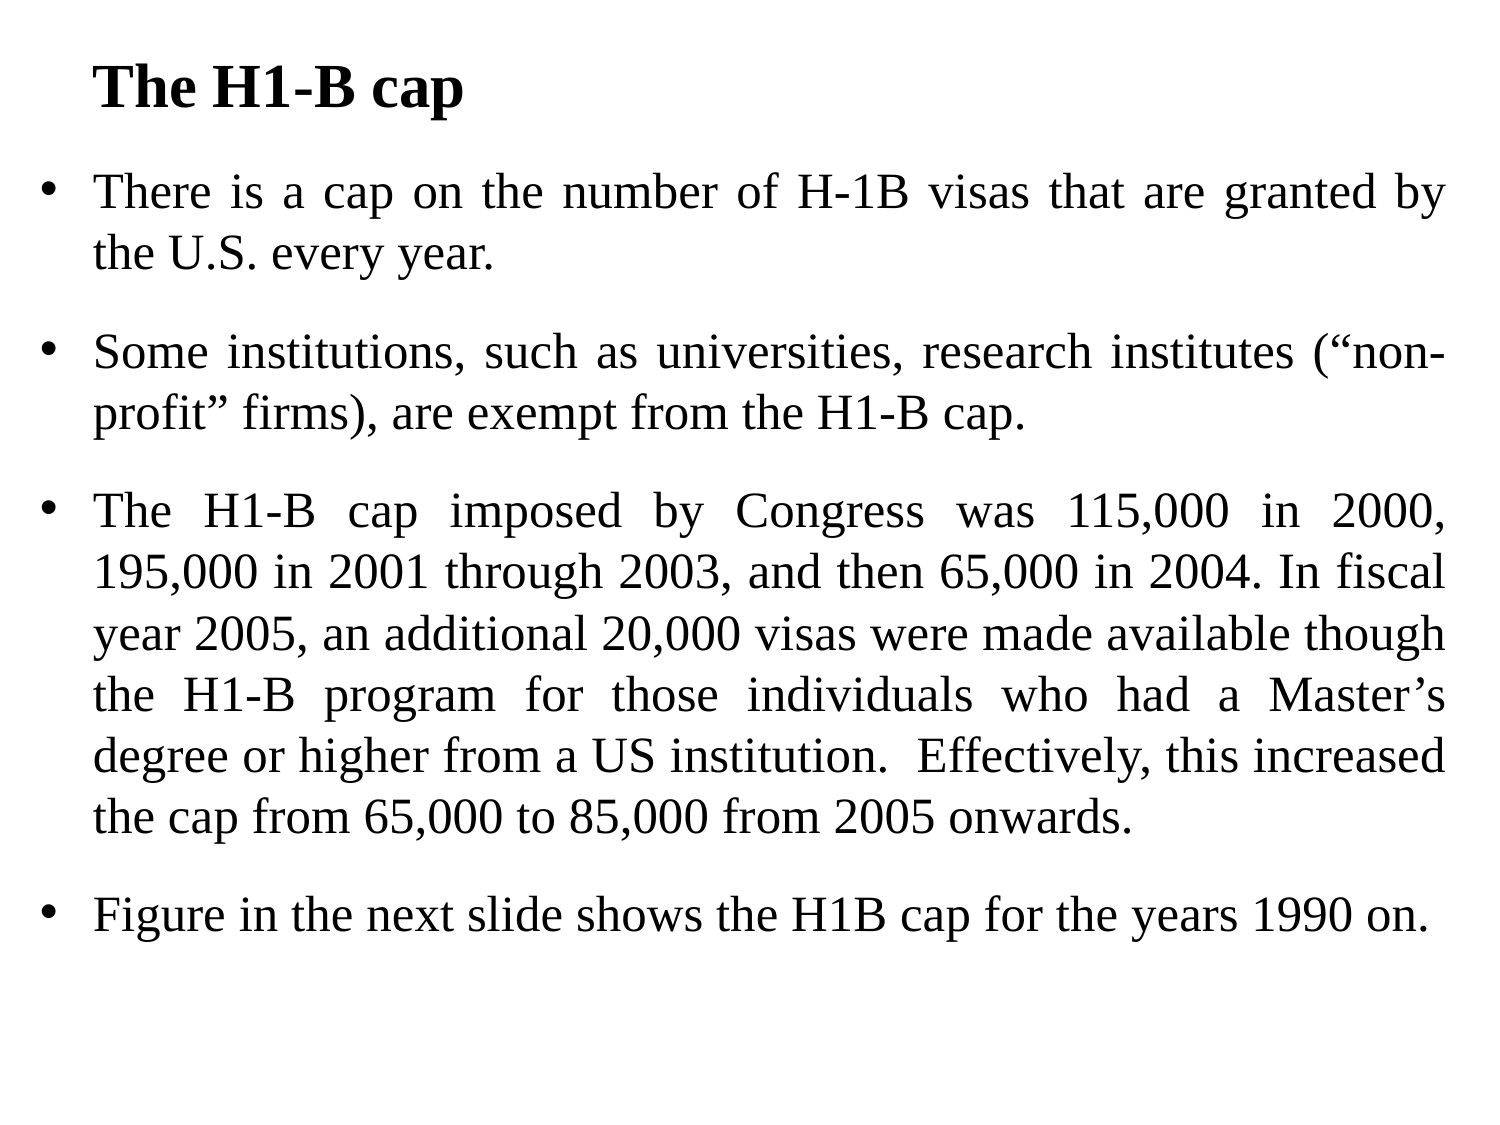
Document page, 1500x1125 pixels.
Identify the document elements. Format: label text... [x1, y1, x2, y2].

list The H1-B cap There is a cap on the number of H-1B visas that are granted by the U.S. every year. Some institutions, such as universities, research institutes (“non-profit” firms), are exempt from the H1-B cap. The H1-B cap imposed by Congress was 115,000 in 2000, 195,000 in 2001 through 2003, and then 65,000 in 2004. In fiscal year 2005, an additional 20,000 visas were made available though the H1-B program for those individuals who had a Master’s degree or higher from a US institution. Effectively, this increased the cap from 65,000 to 85,000 from 2005 onwards. Figure in the next slide shows the H1B cap for the years 1990 on. [24, 37, 1463, 1063]
